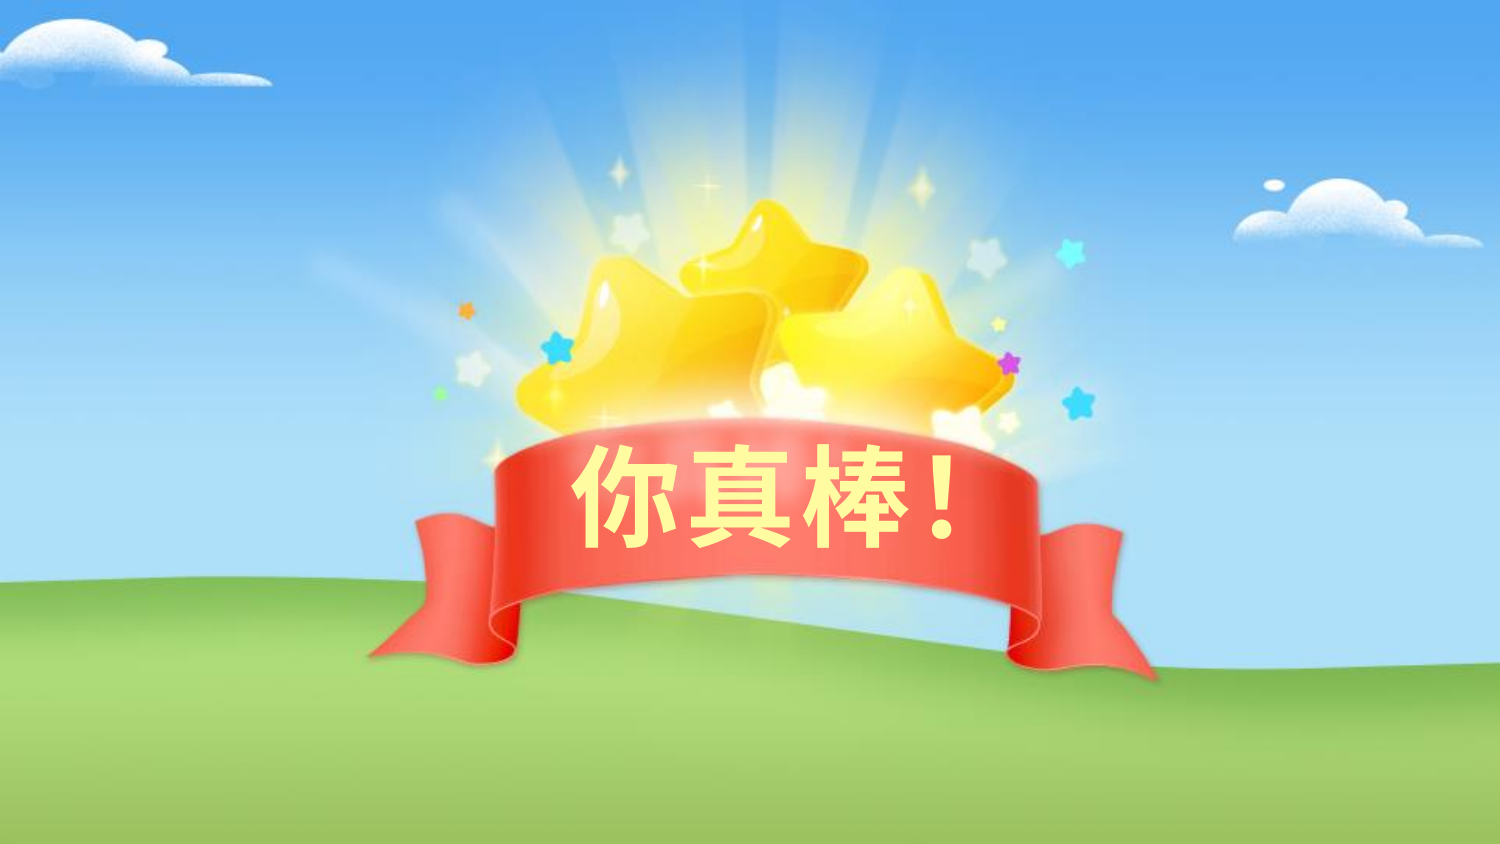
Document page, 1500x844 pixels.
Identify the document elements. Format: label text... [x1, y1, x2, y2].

text_box 你真棒！ [563, 365, 1032, 623]
picture [0, 0, 1500, 844]
